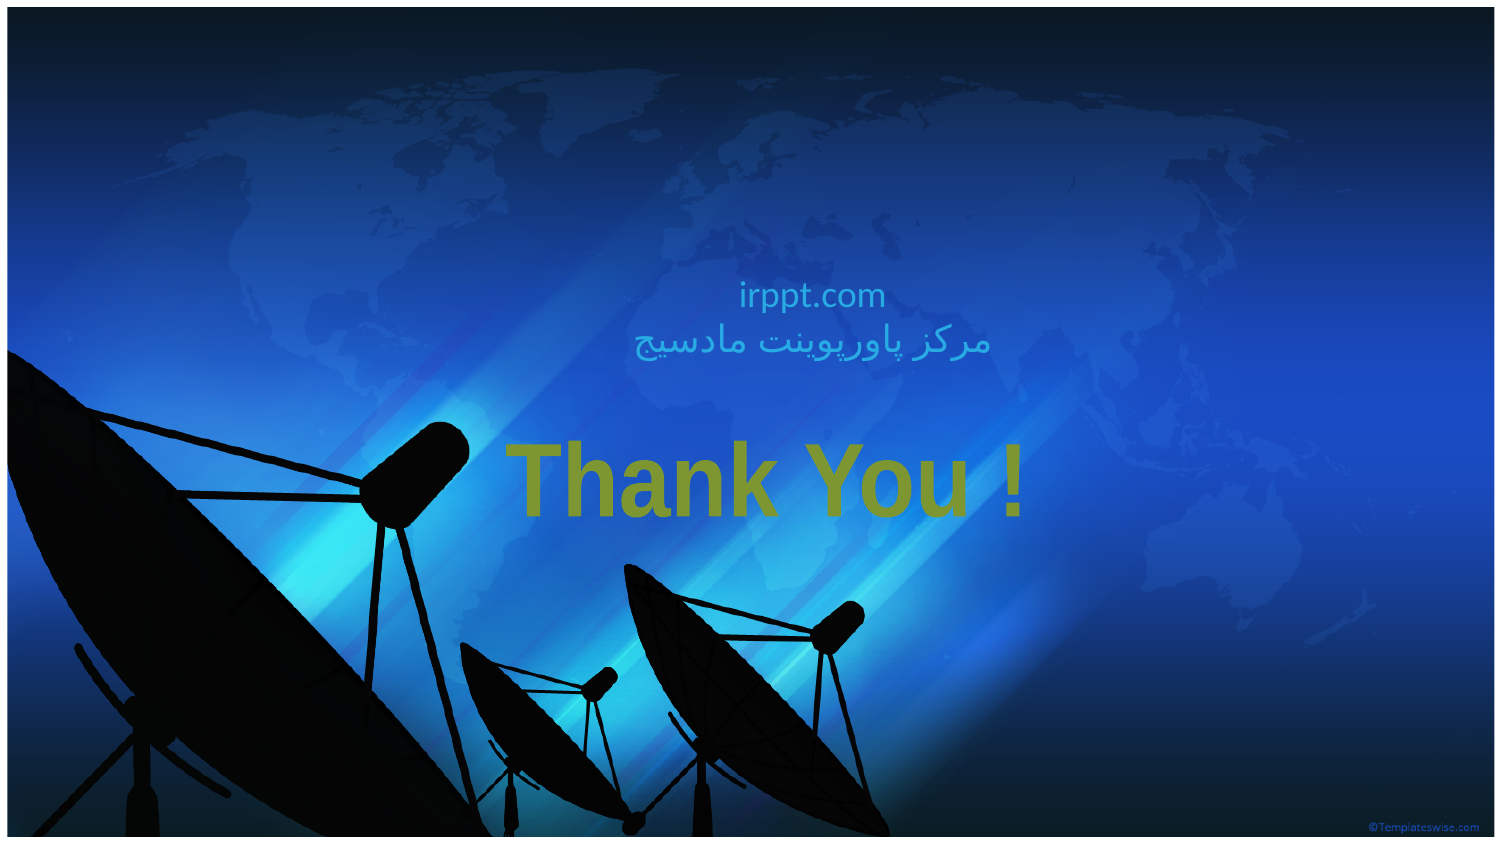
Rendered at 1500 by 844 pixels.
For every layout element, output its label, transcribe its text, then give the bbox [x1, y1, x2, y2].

text_box irppt.com مرکز پاورپوینت مادسیج [617, 262, 1008, 368]
picture [0, 0, 1500, 844]
